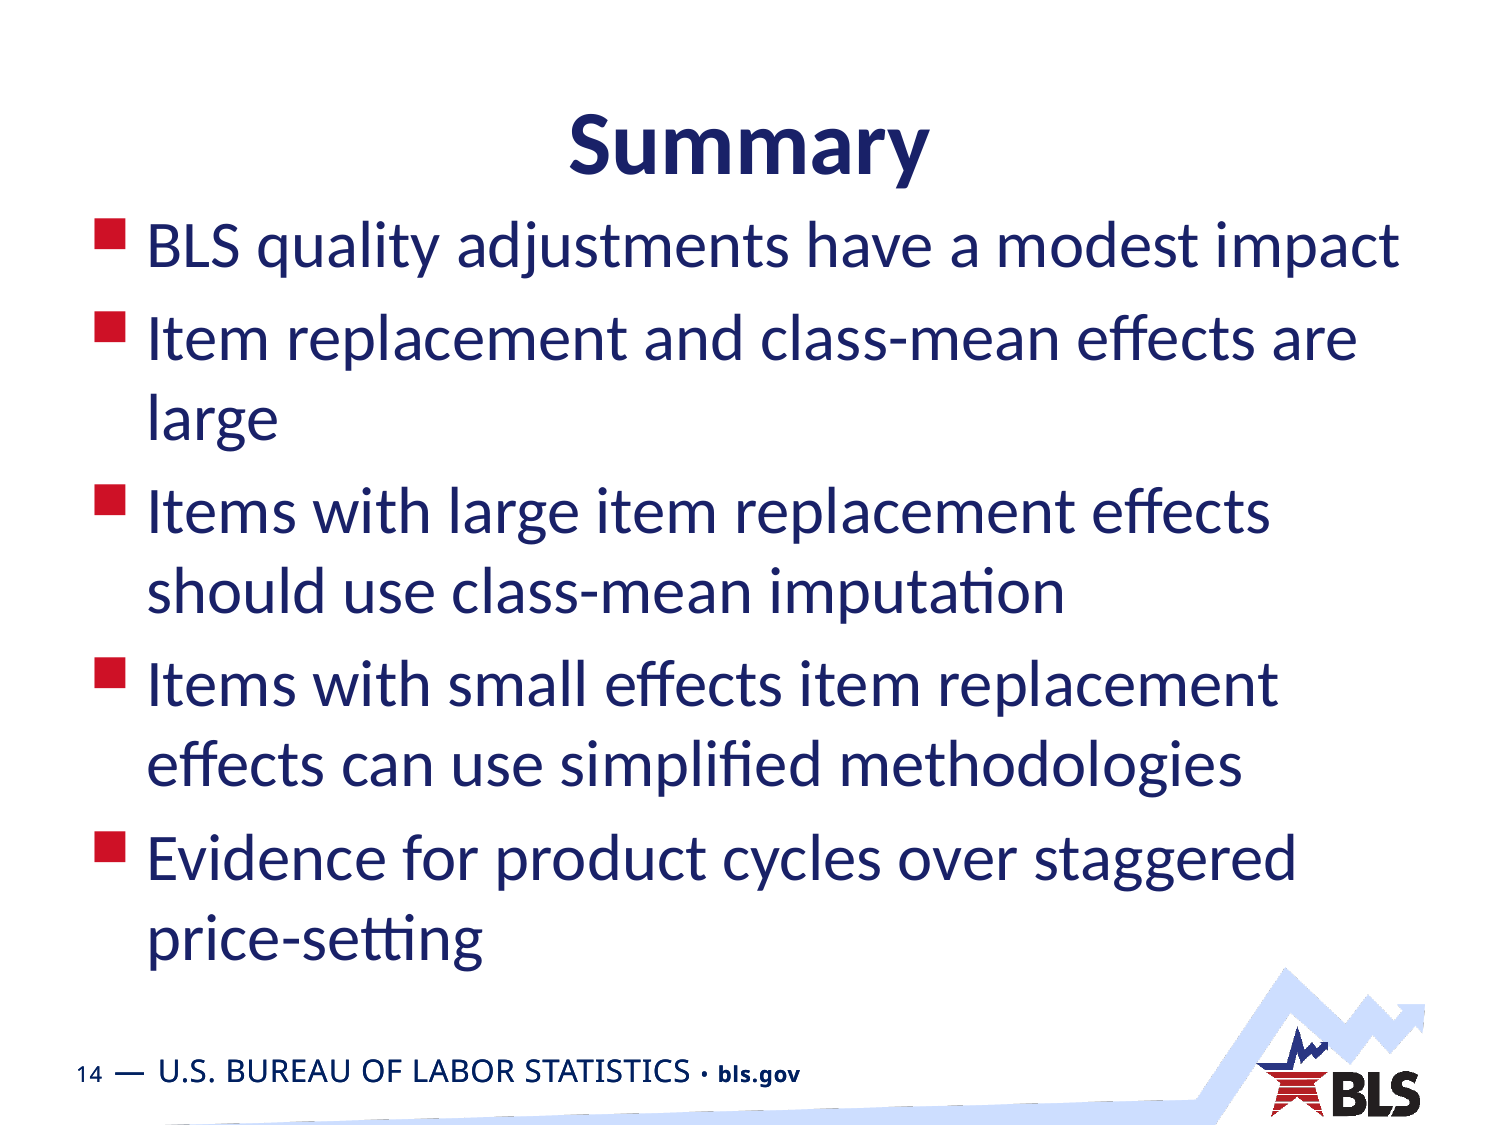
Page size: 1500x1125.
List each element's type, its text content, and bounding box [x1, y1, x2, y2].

picture [40, 967, 1425, 1125]
title Summary [74, 74, 1426, 192]
list BLS quality adjustments have a modest impact Item replacement and class-mean effects are large Items with large item replacement effects should use class-mean imputation Items with small effects item replacement effects can use simplified methodologies Evidence for product cycles over staggered price-setting [74, 192, 1426, 849]
